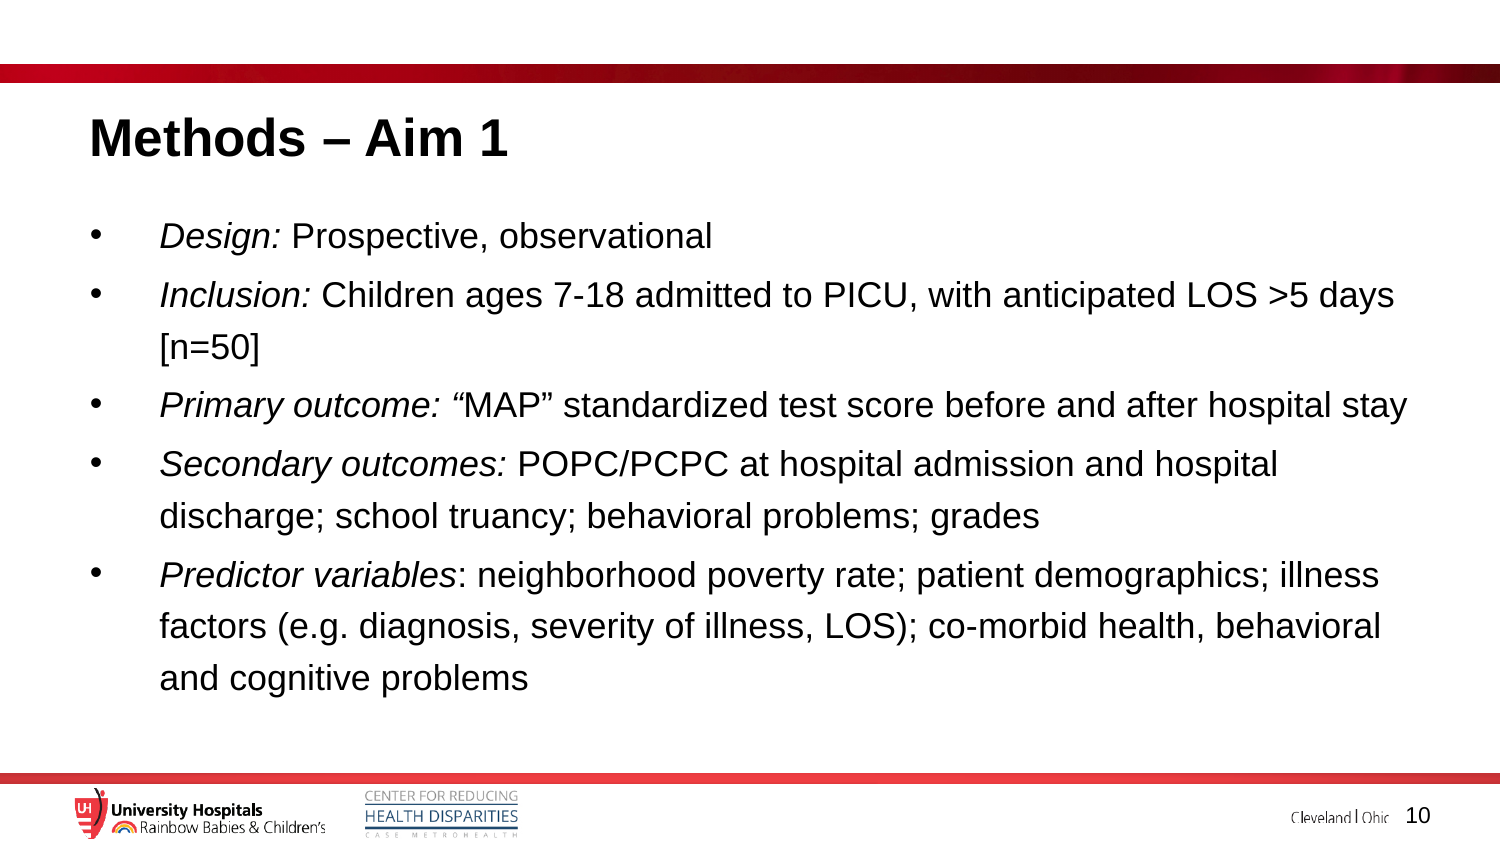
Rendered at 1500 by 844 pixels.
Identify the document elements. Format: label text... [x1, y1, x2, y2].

list Design: Prospective, observational Inclusion: Children ages 7-18 admitted to PICU, with anticipated LOS >5 days [n=50] Primary outcome: “MAP” standardized test score before and after hospital stay Secondary outcomes: POPC/PCPC at hospital admission and hospital discharge; school truancy; behavioral problems; grades Predictor variables: neighborhood poverty rate; patient demographics; illness factors (e.g. diagnosis, severity of illness, LOS); co-morbid health, behavioral and cognitive problems [75, 196, 1425, 754]
slide_number 10 [1095, 793, 1446, 839]
title Methods – Aim 1 [75, 96, 1425, 175]
picture [0, 64, 1500, 83]
picture [346, 788, 535, 839]
